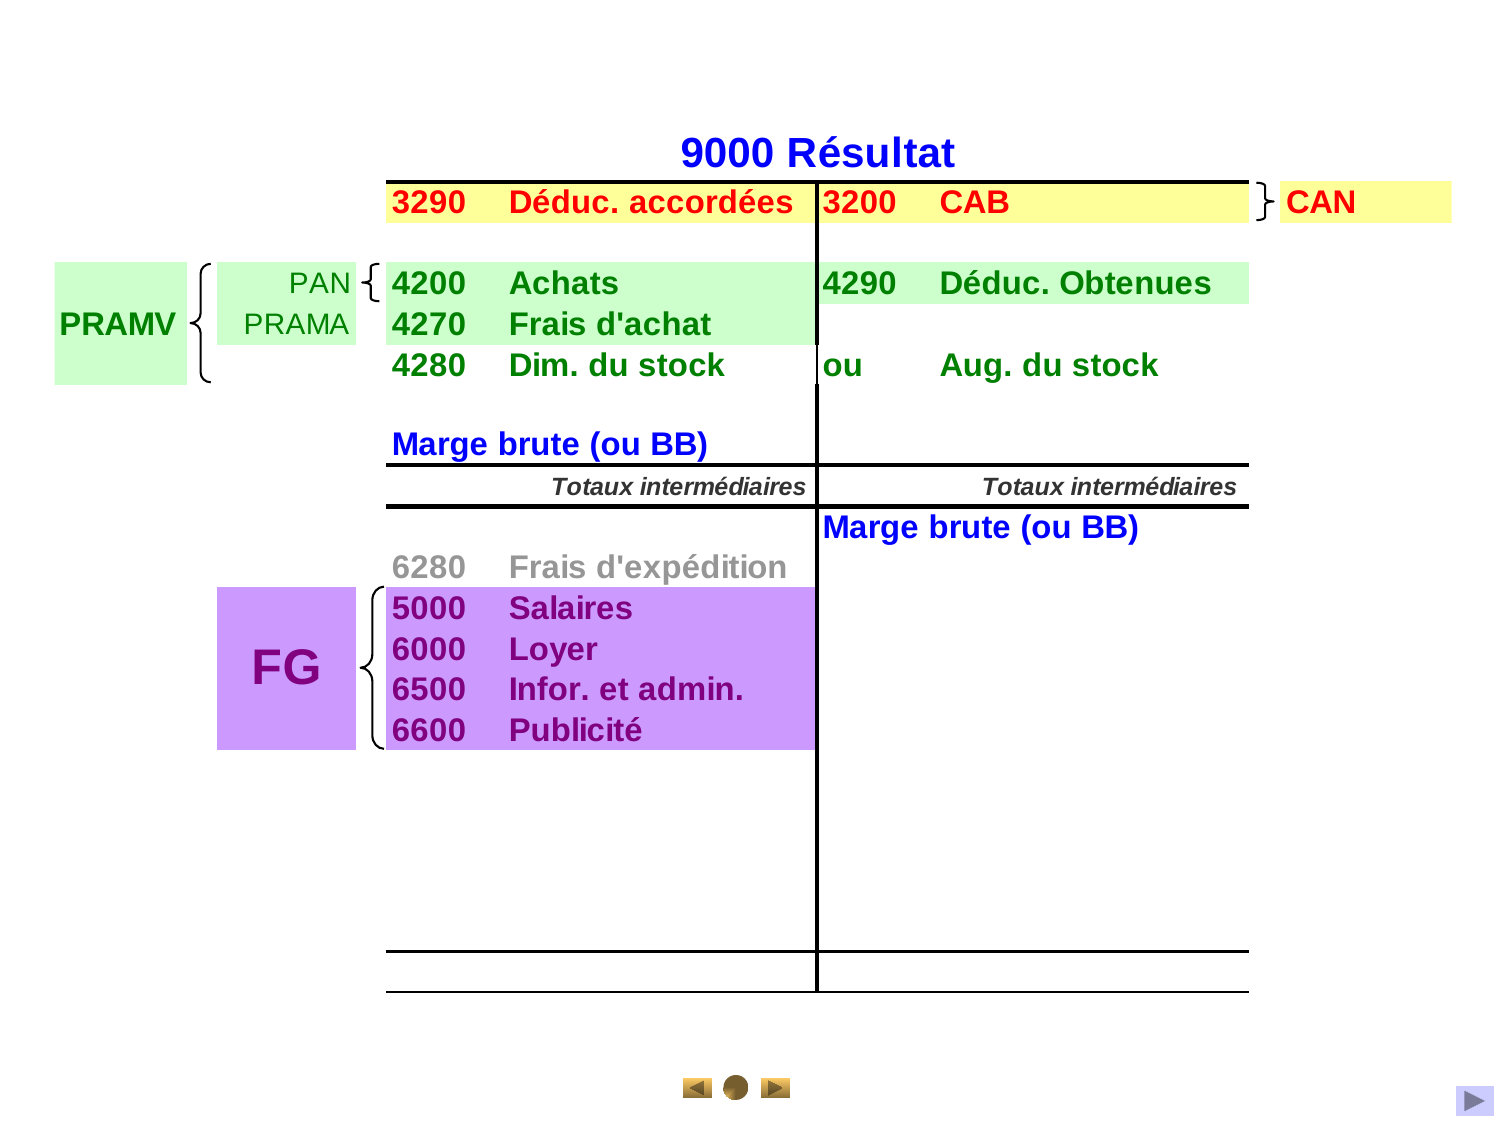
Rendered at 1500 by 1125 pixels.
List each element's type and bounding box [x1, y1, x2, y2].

text_box [53, 124, 1454, 994]
text_box [1456, 1086, 1494, 1116]
